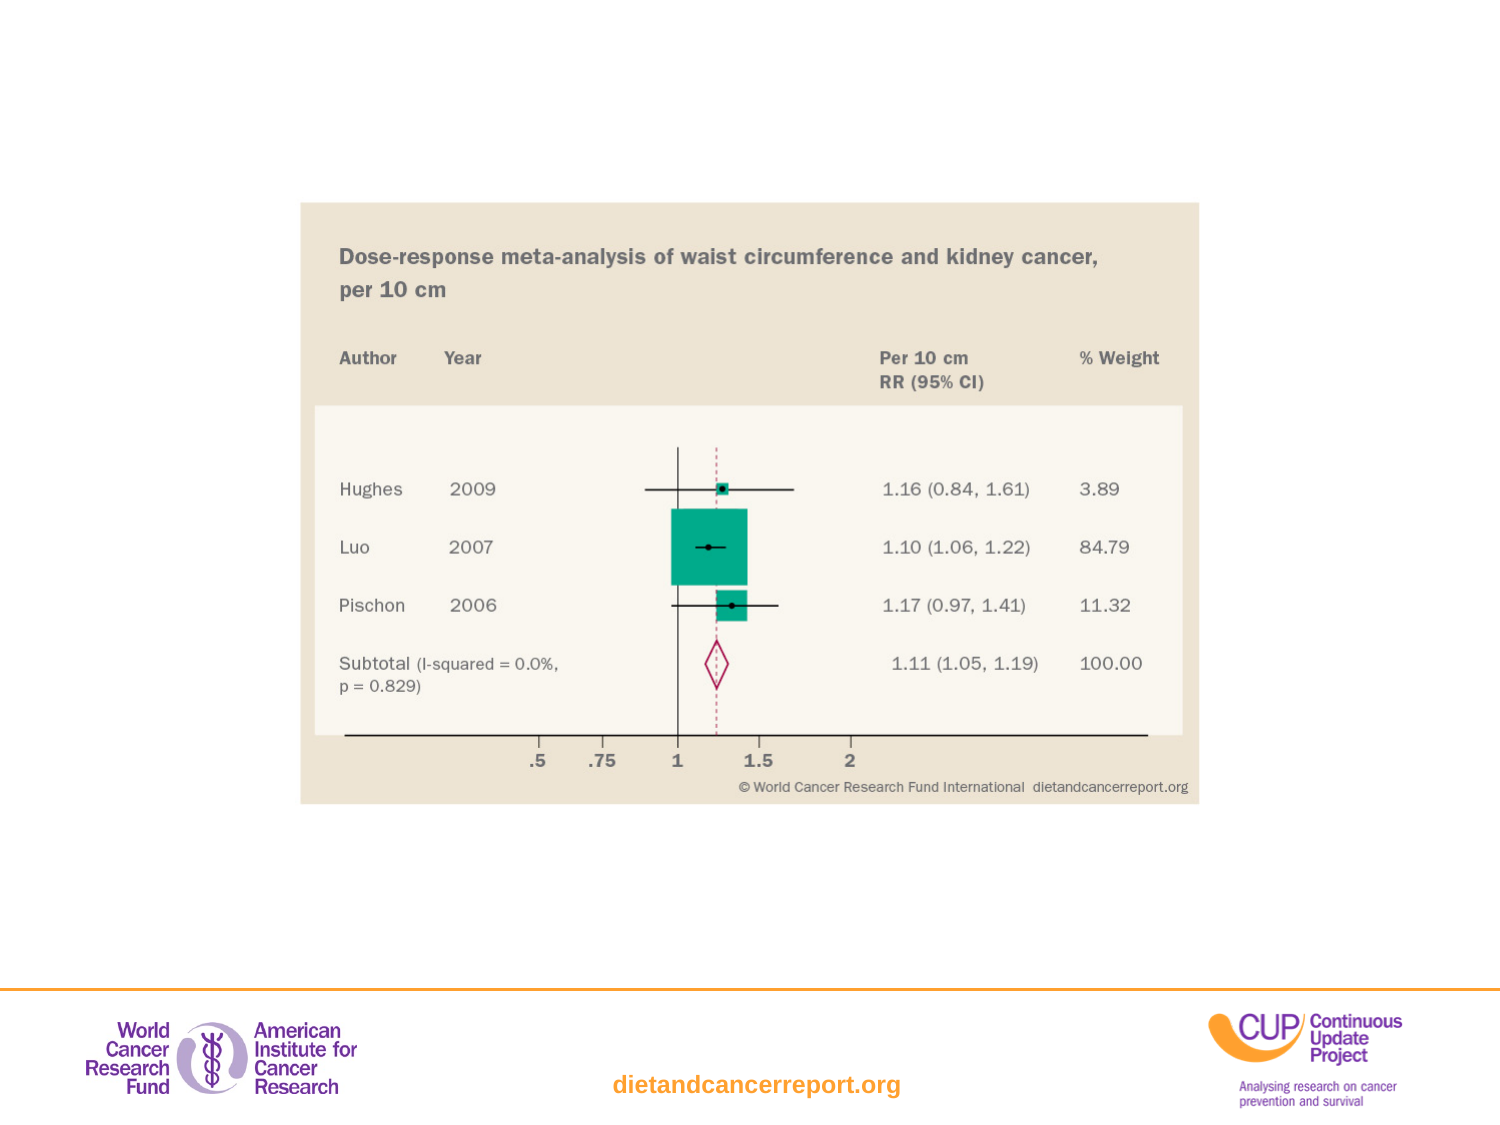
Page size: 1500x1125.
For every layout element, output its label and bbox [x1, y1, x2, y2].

picture [86, 1022, 357, 1094]
picture [271, 173, 1229, 834]
picture [1207, 1013, 1403, 1109]
